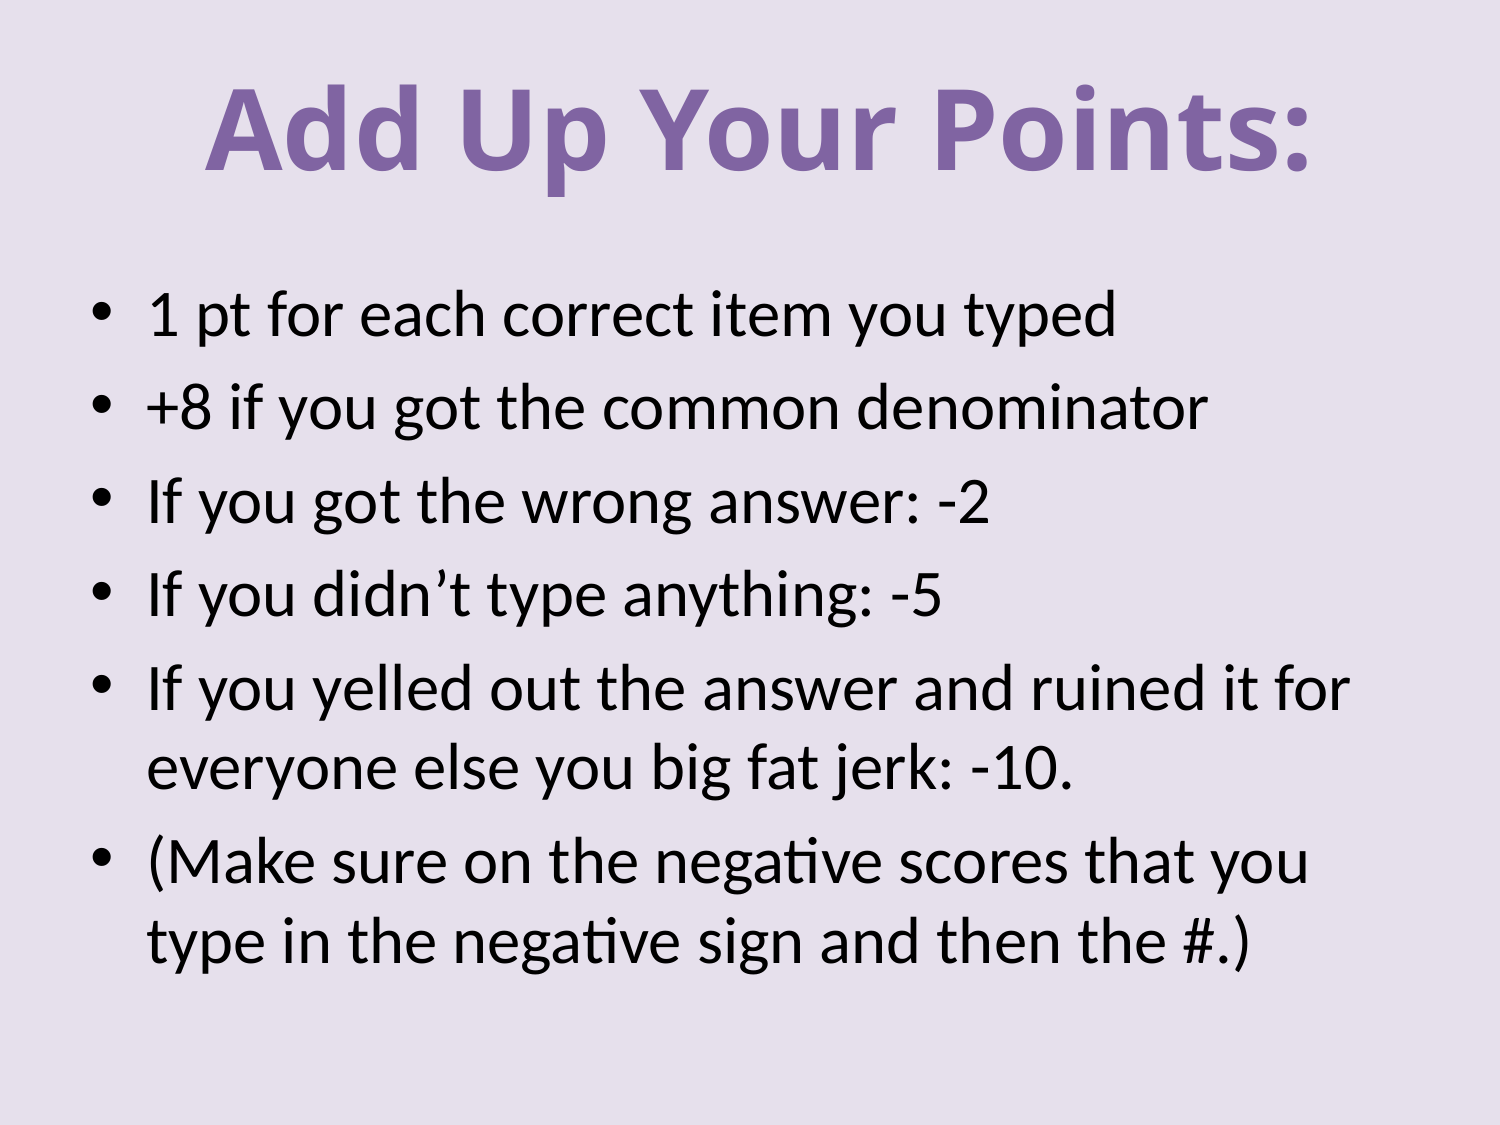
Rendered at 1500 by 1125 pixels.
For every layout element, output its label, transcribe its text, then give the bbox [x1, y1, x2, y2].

list 1 pt for each correct item you typed +8 if you got the common denominator If you got the wrong answer: -2 If you didn’t type anything: -5 If you yelled out the answer and ruined it for everyone else you big fat jerk: -10. (Make sure on the negative scores that you type in the negative sign and then the #.) [75, 262, 1425, 1005]
text_box Add Up Your Points: [190, 49, 1330, 200]
